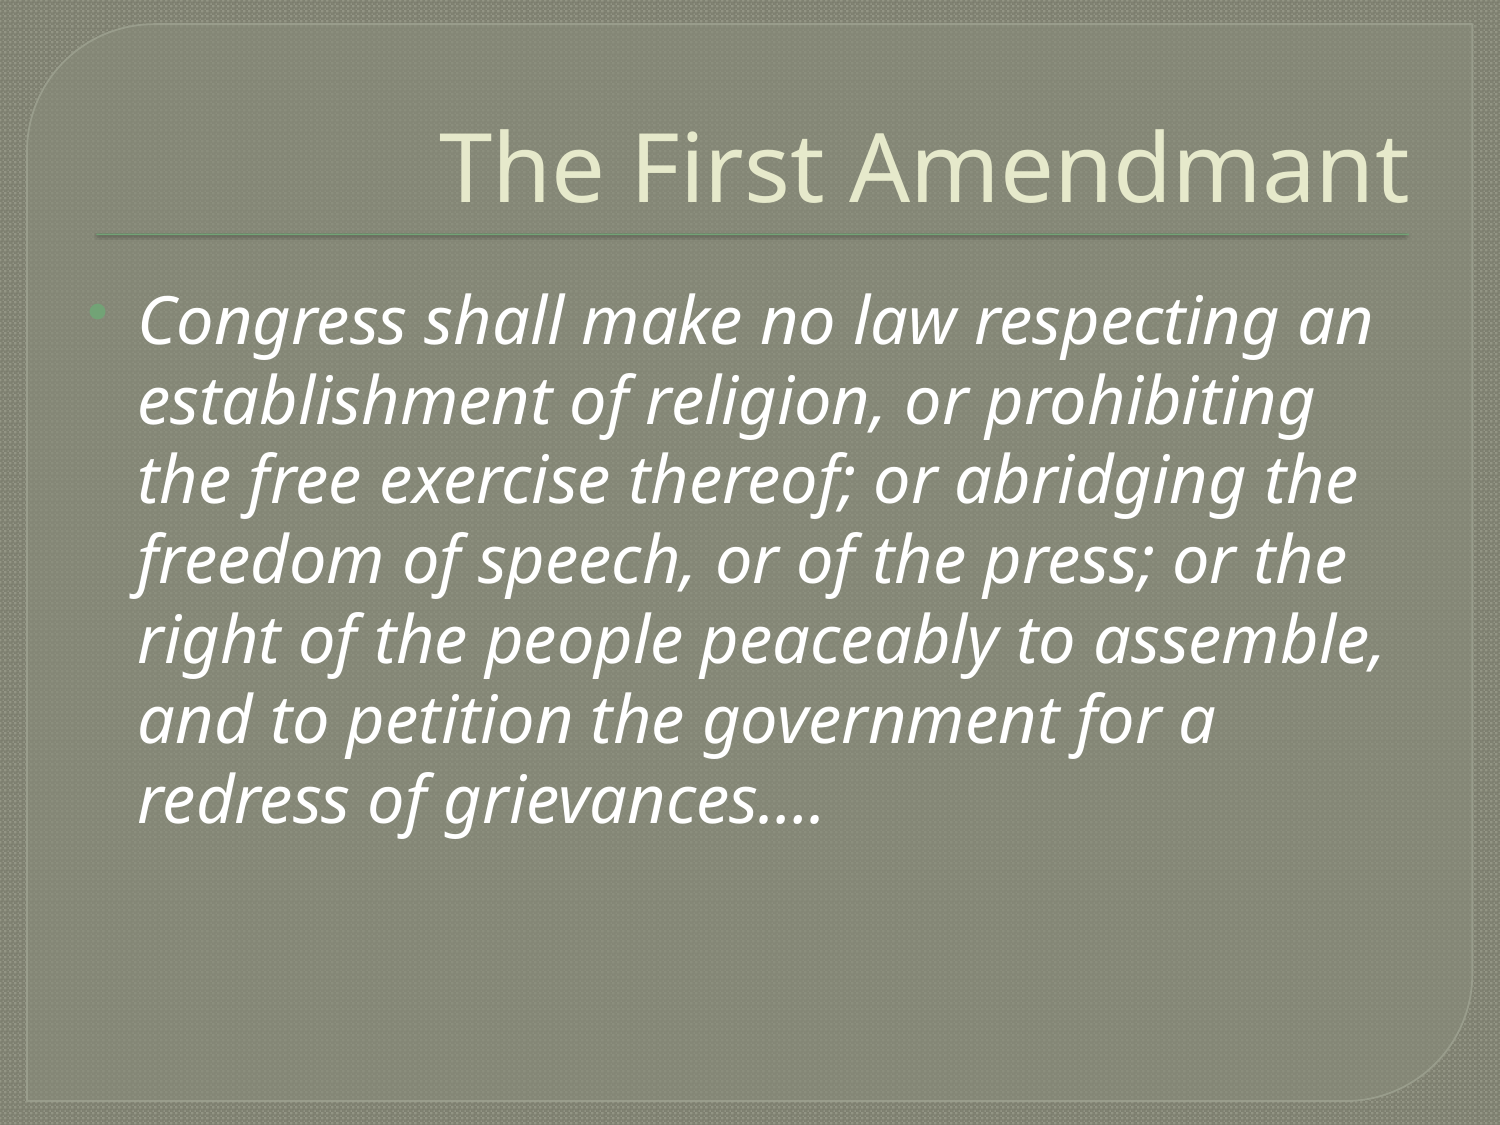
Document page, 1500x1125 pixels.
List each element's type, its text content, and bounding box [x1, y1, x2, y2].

list Congress shall make no law respecting an establishment of religion, or prohibiting the free exercise thereof; or abridging the freedom of speech, or of the press; or the right of the people peaceably to assemble, and to petition the government for a redress of grievances…. [75, 270, 1425, 1013]
title The First Amendmant [75, 41, 1425, 230]
